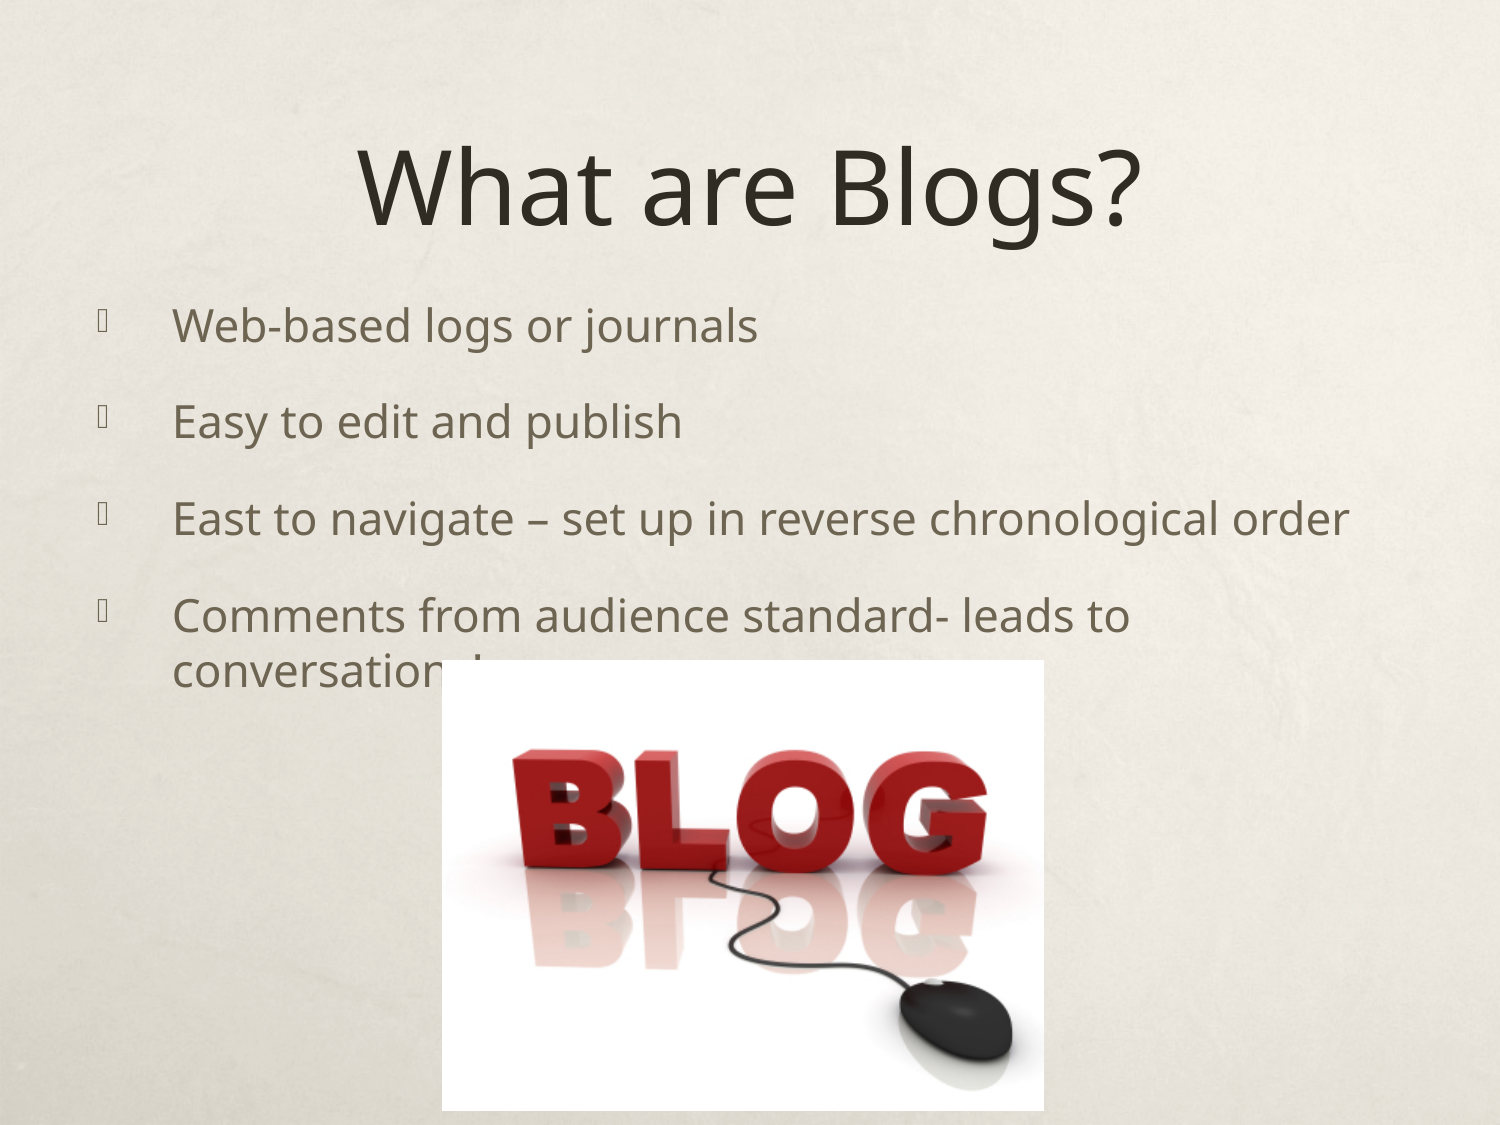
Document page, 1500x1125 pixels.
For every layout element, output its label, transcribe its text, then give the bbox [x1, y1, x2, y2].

list Web-based logs or journals Easy to edit and publish East to navigate – set up in reverse chronological order Comments from audience standard- leads to conversations! [81, 288, 1419, 1005]
picture [441, 658, 1045, 1113]
title What are Blogs? [81, 15, 1419, 254]
